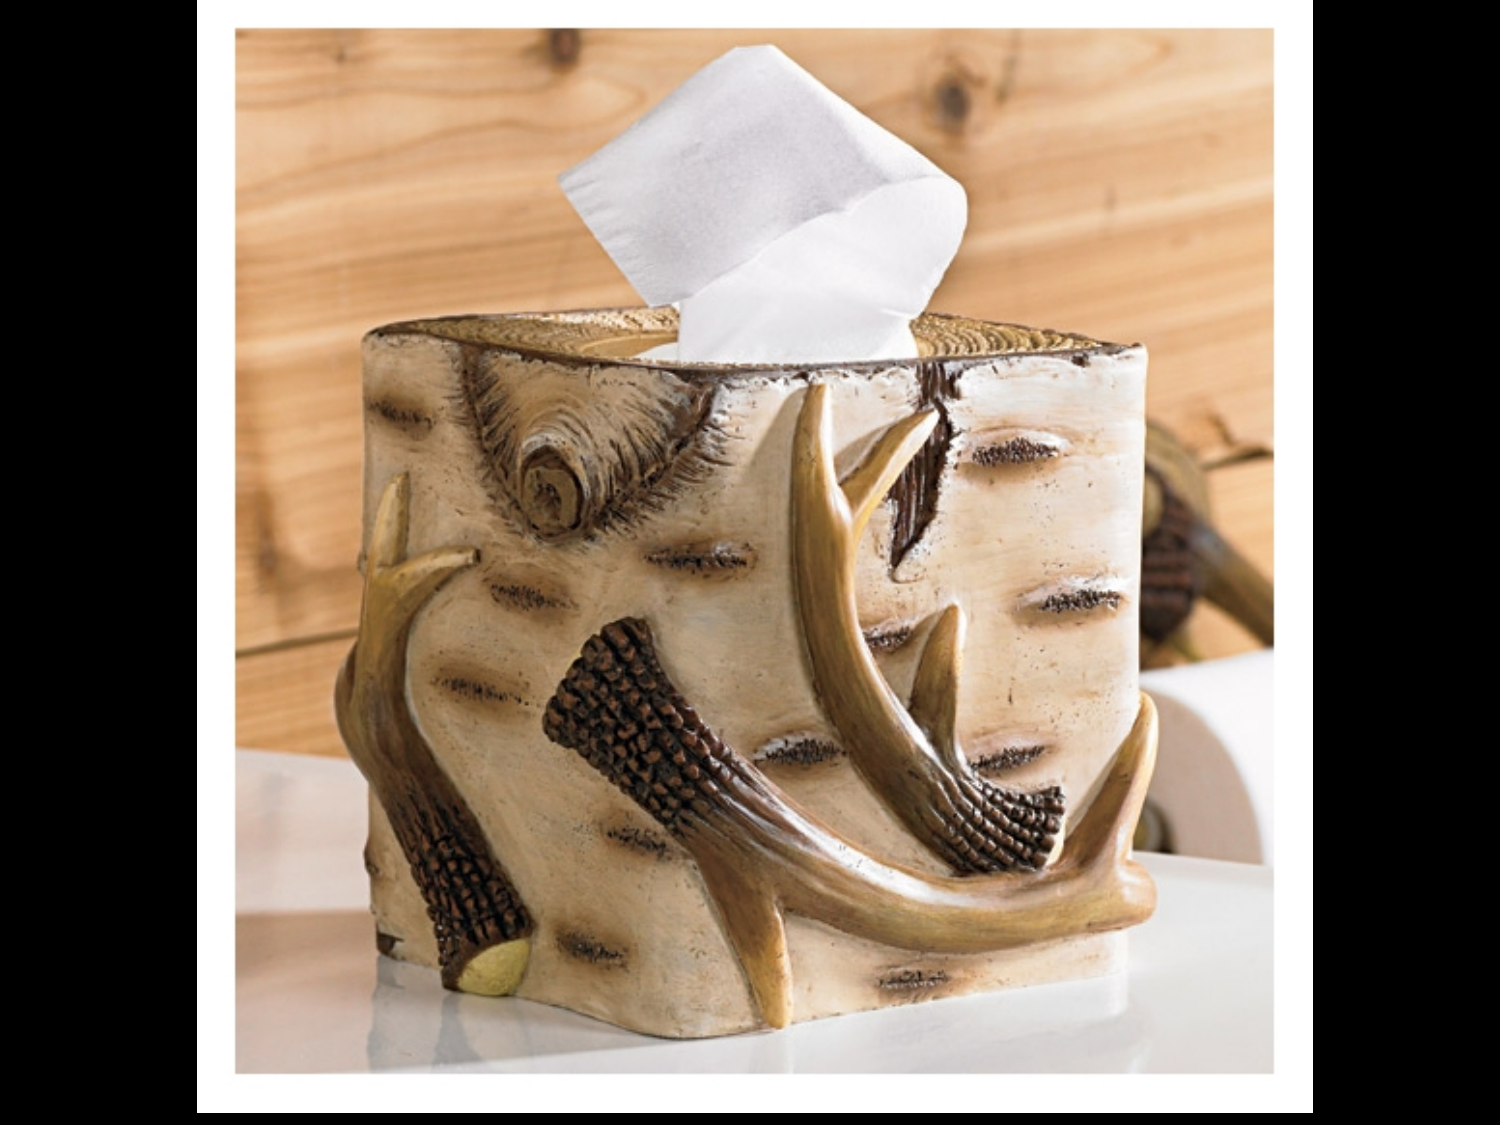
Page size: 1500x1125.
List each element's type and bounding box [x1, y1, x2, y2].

picture [197, 0, 1313, 1113]
